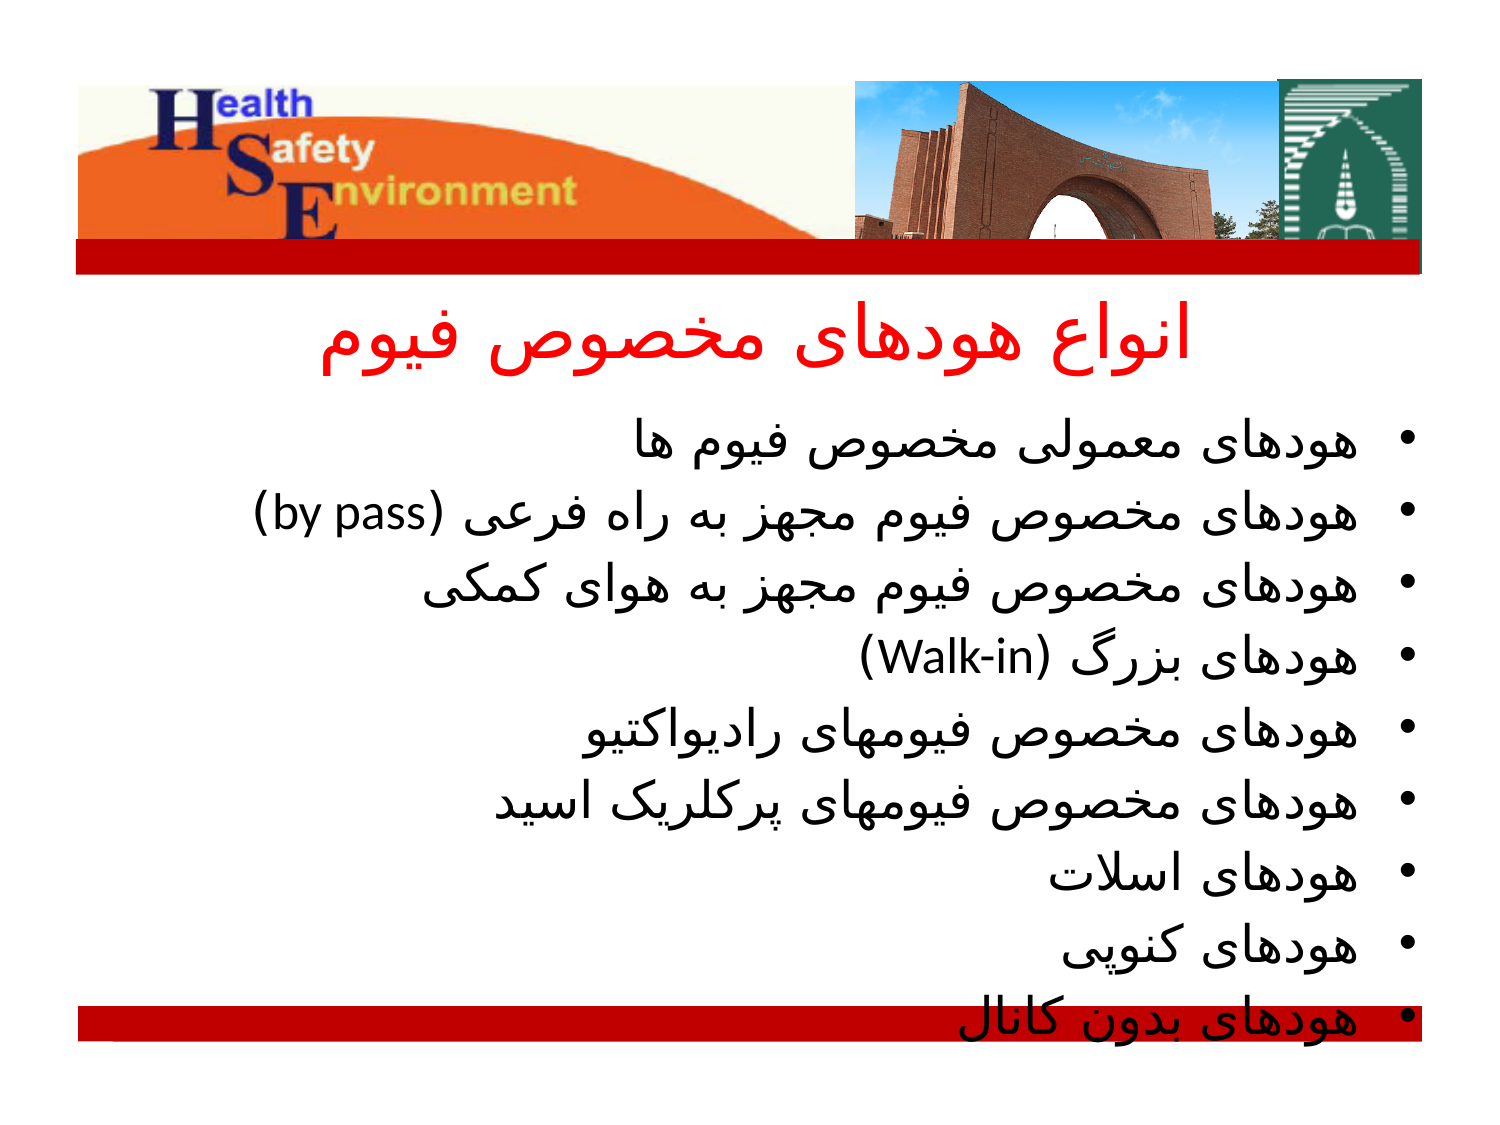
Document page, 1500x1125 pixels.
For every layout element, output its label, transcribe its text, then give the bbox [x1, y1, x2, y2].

picture [78, 79, 1422, 274]
title انواع هودهای مخصوص فیوم [70, 234, 1421, 422]
list هودهای معمولی مخصوص فیوم ها هودهای مخصوص فیوم مجهز به راه فرعی (by pass) هودهای مخصوص فیوم مجهز به هوای کمکی هودهای بزرگ (Walk-in) هودهای مخصوص فیومهای رادیواکتیو هودهای مخصوص فیومهای پرکلریک اسید هودهای اسلات هودهای کنوپی هودهای بدون کانال [75, 398, 1425, 1063]
